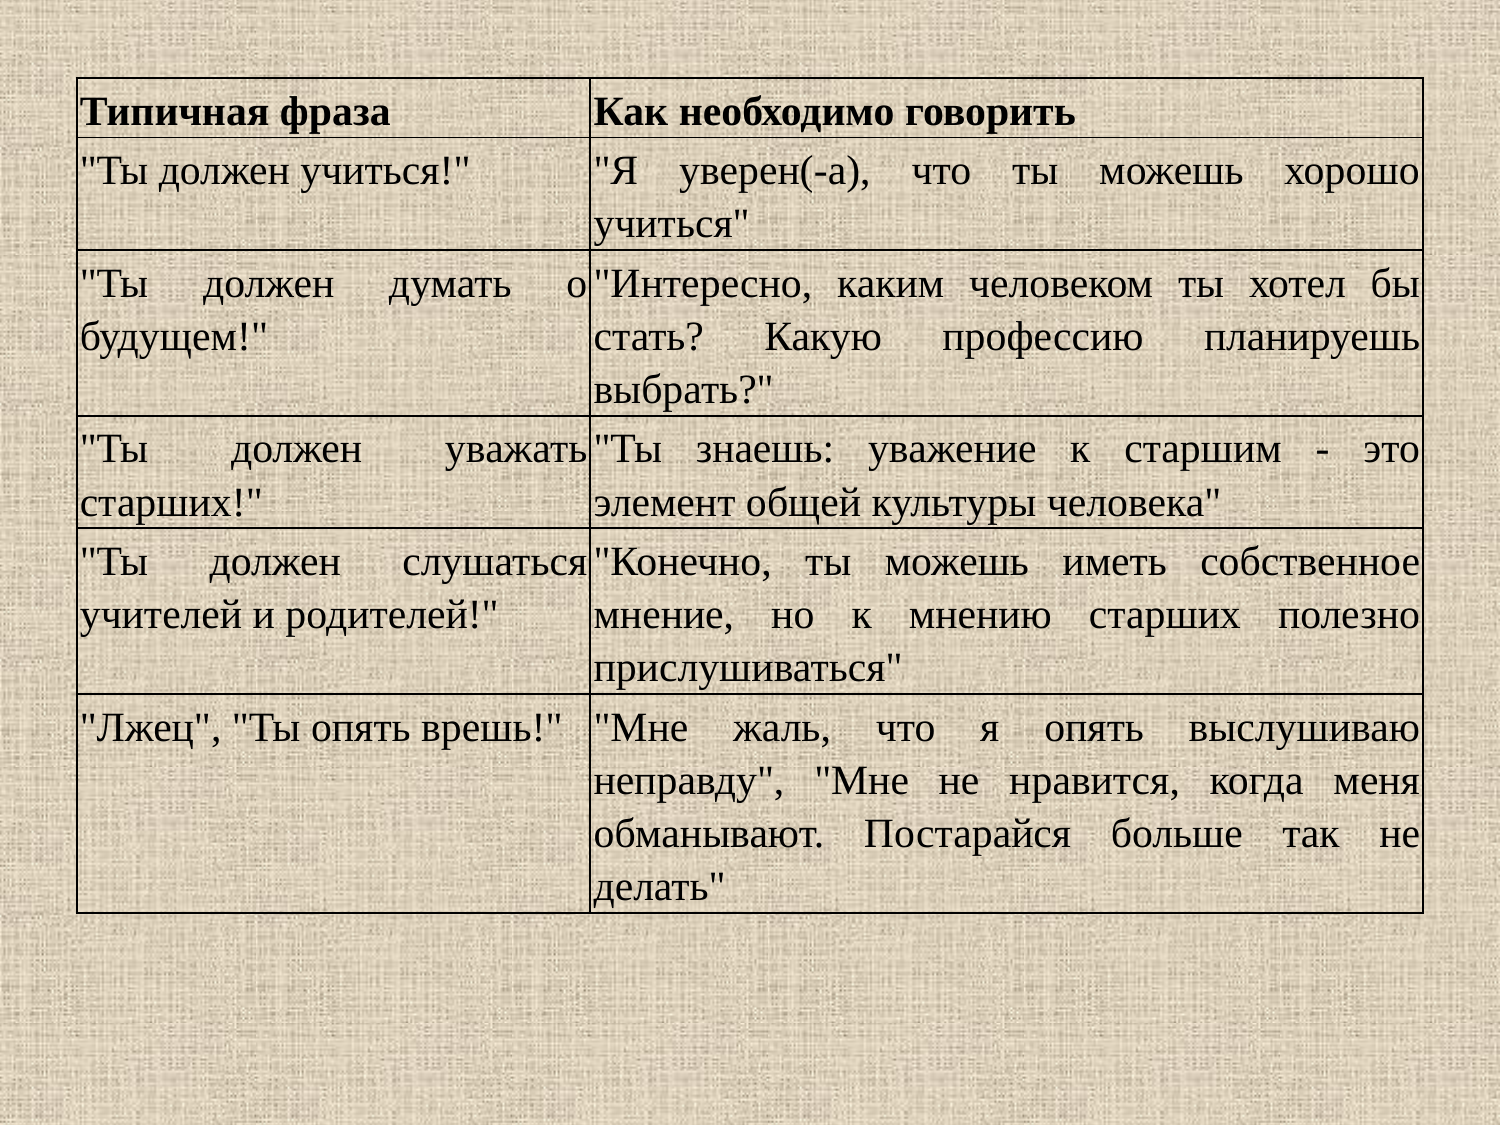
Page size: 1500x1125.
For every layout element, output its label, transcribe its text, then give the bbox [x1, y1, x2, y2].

table_cell "Конечно, ты можешь иметь собственное мнение, но к мнению старших полезно прислушиваться" [591, 529, 1422, 693]
table_header Типичная фраза [78, 79, 589, 137]
table_header Как необходимо говорить [591, 79, 1422, 137]
table_cell "Я уверен(-а), что ты можешь хорошо учиться" [591, 138, 1422, 249]
table_cell "Ты должен думать о будущем!" [78, 251, 589, 415]
table_cell "Интересно, каким человеком ты хотел бы стать? Какую профессию планируешь выбрать?" [591, 251, 1422, 415]
table_cell "Ты должен учиться!" [78, 138, 589, 249]
table_cell "Мне жаль, что я опять выслушиваю неправду", "Мне не нравится, когда меня обманывают. Постарайся больше так не делать" [591, 695, 1422, 912]
picture [0, 0, 1500, 1125]
table_cell "Ты должен уважать старших!" [78, 417, 589, 527]
table_cell "Лжец", "Ты опять врешь!" [78, 695, 589, 912]
table_cell "Ты должен слушаться учителей и родителей!" [78, 529, 589, 693]
table_cell "Ты знаешь: уважение к старшим - это элемент общей культуры человека" [591, 417, 1422, 527]
